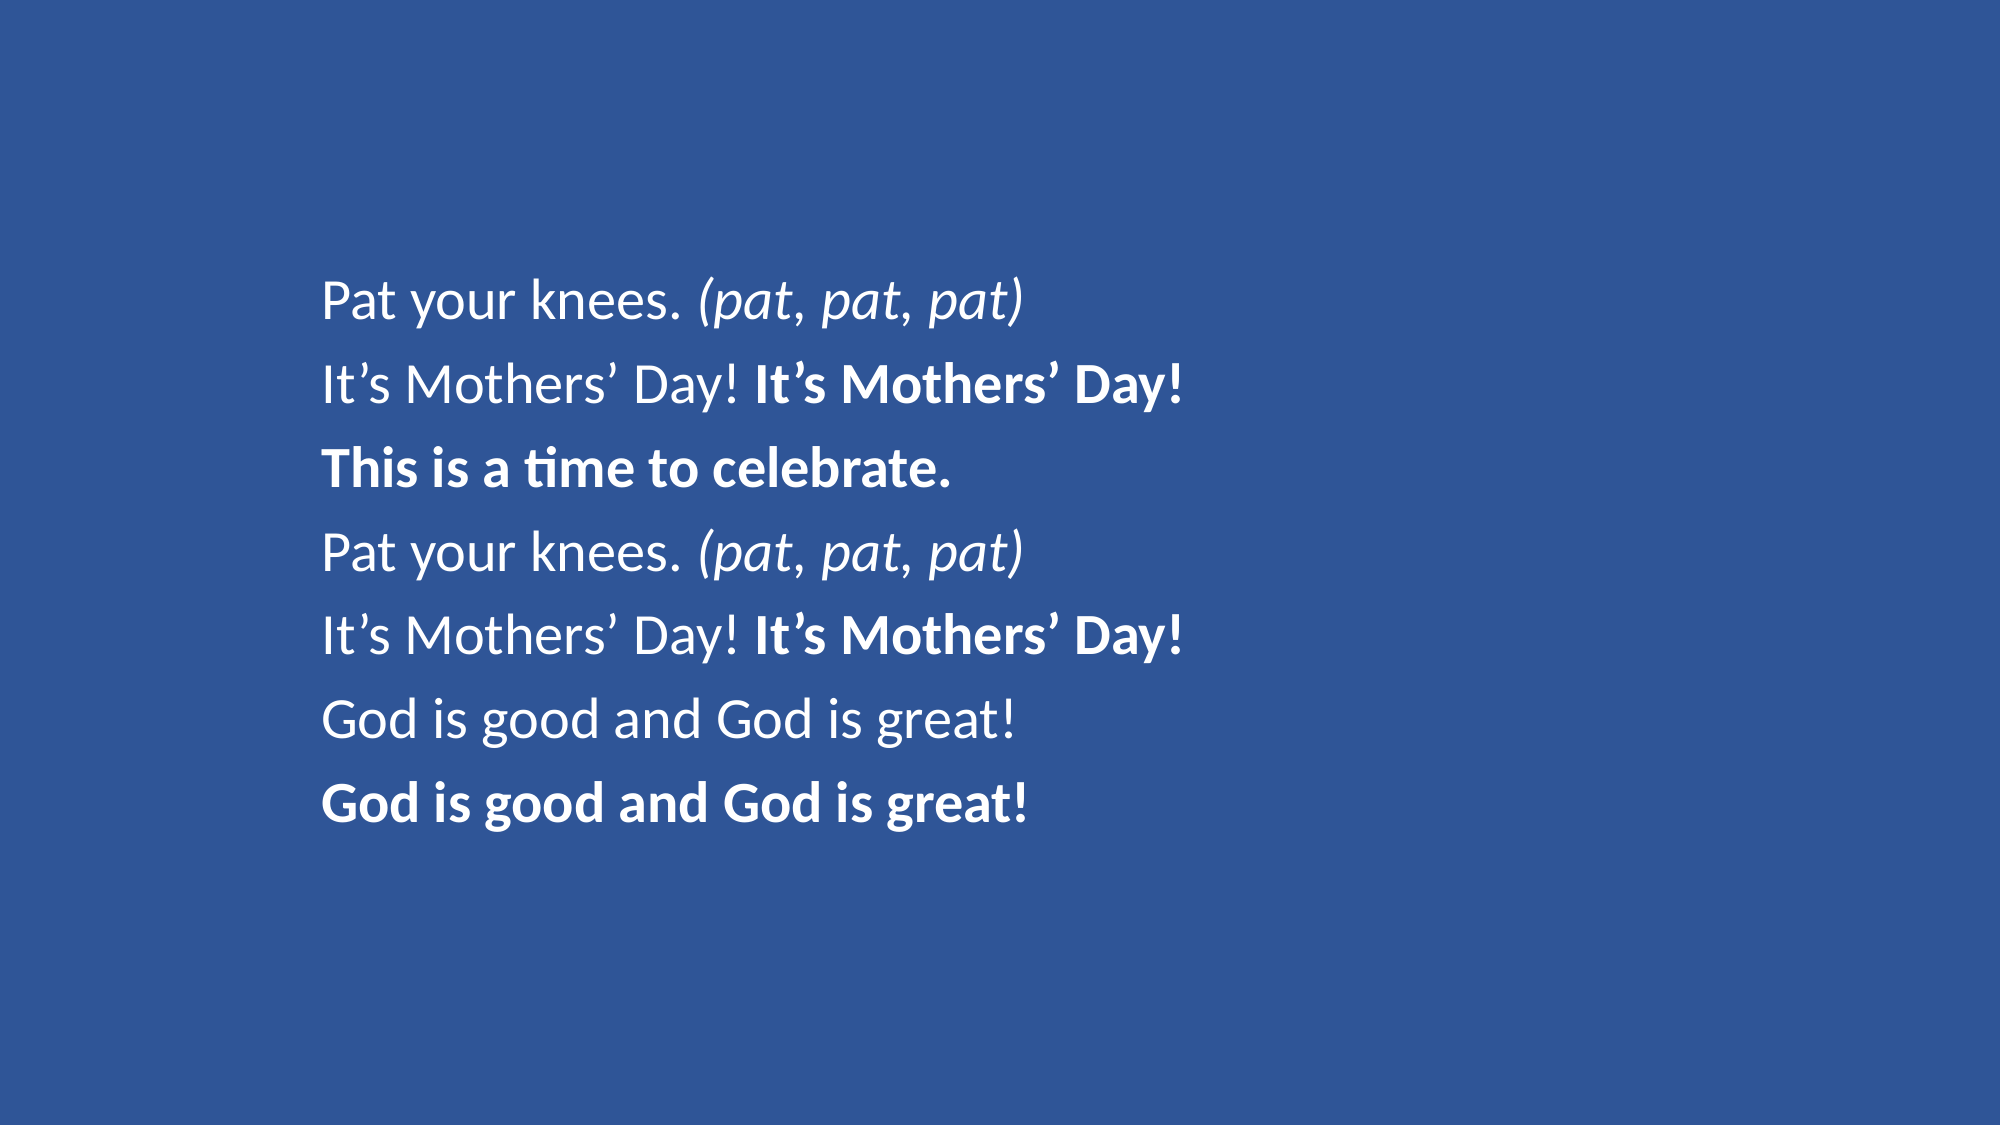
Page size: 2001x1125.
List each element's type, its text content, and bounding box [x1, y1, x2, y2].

list Pat your knees. (pat, pat, pat) It’s Mothers’ Day! It’s Mothers’ Day! This is a time to celebrate. Pat your knees. (pat, pat, pat) It’s Mothers’ Day! It’s Mothers’ Day! God is good and God is great! God is good and God is great! [306, 261, 1694, 864]
